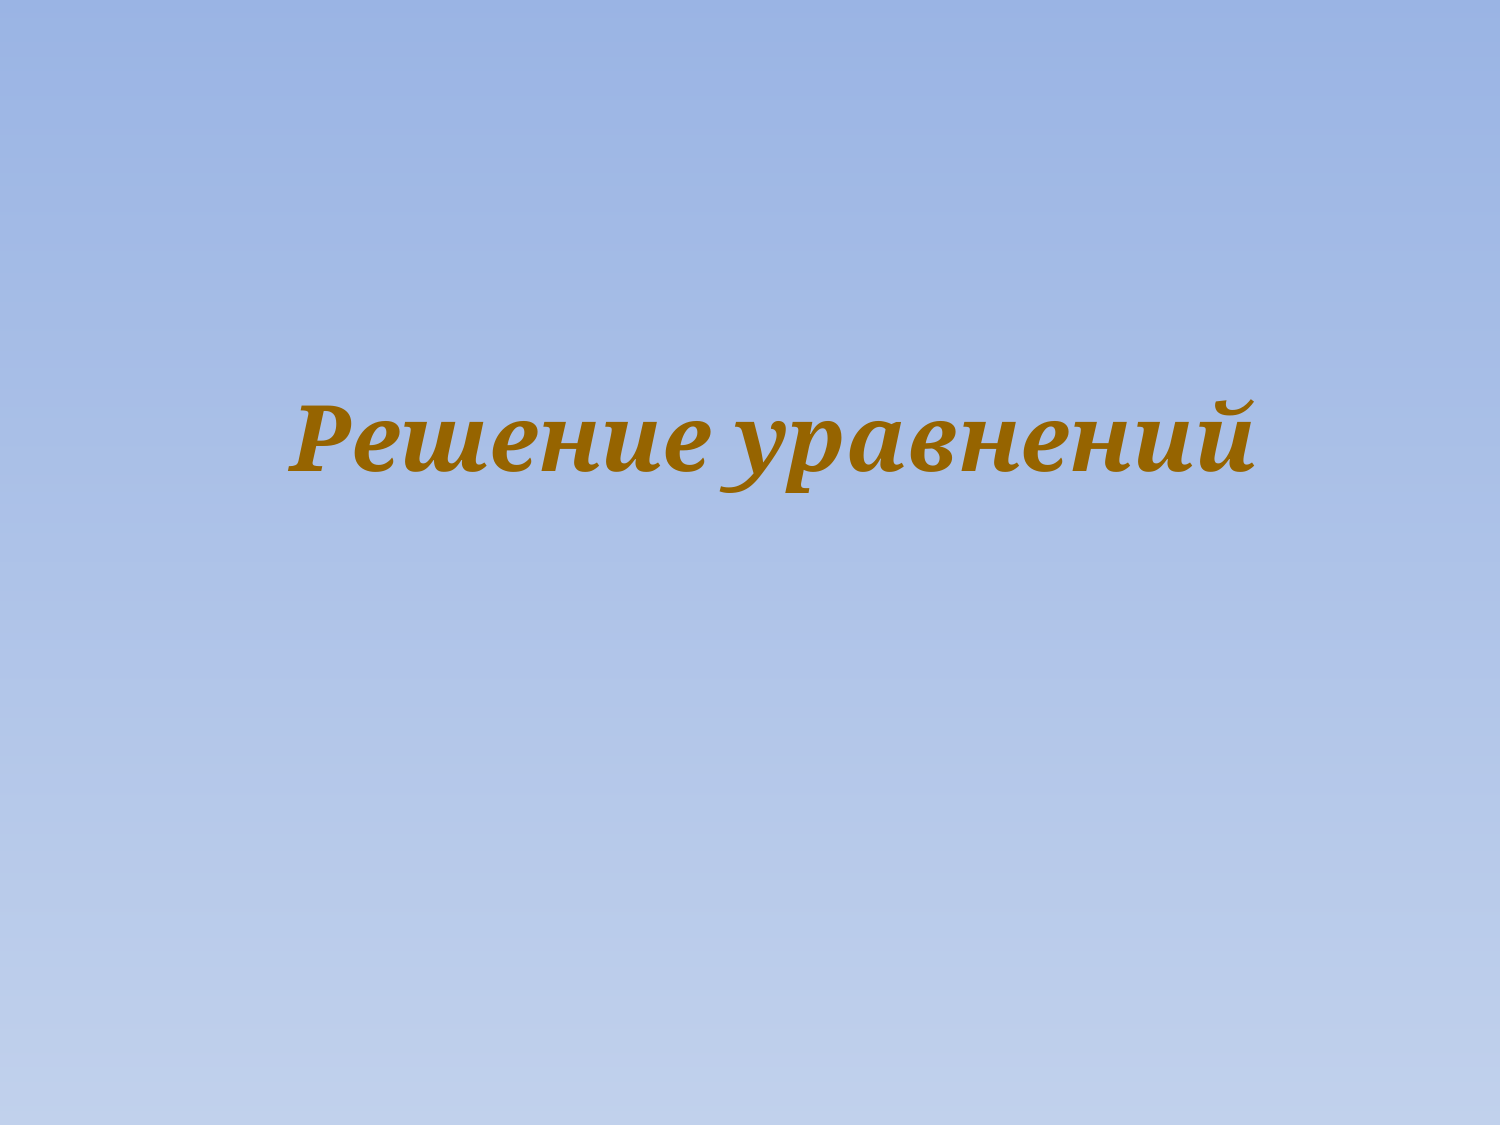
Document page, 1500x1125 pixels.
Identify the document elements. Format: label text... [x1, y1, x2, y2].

text_box Решение уравнений [206, 302, 1341, 498]
